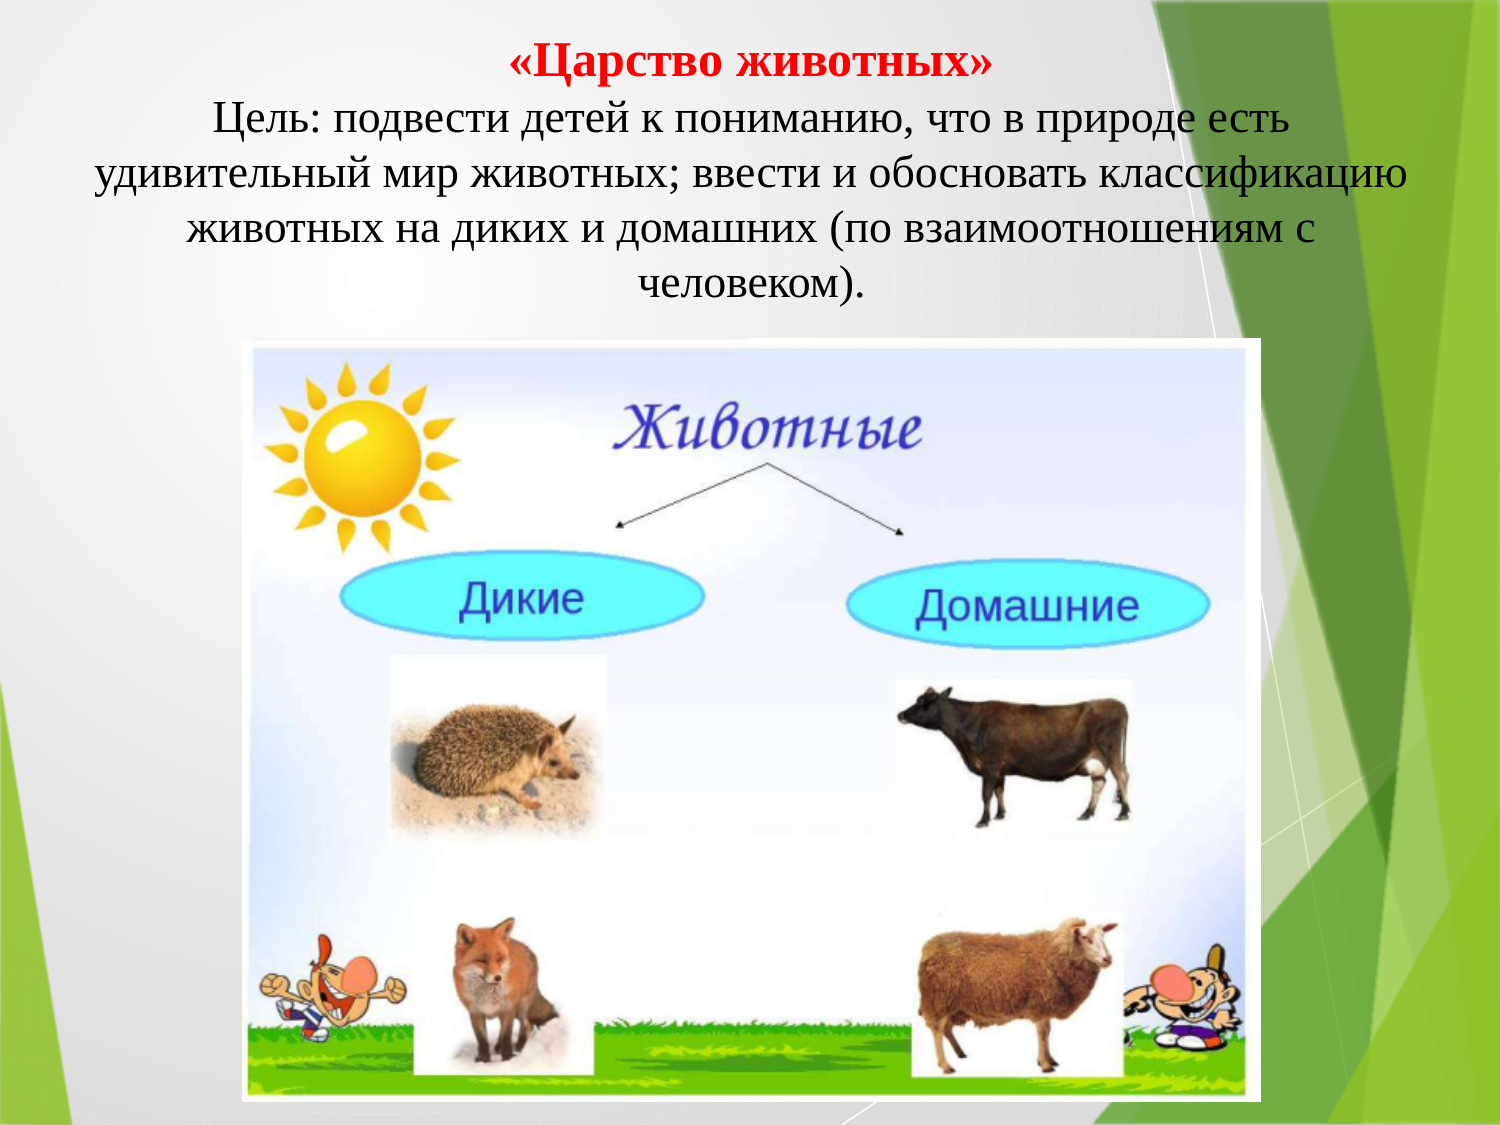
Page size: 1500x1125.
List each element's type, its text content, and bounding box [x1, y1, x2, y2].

title «Царство животных» Цель: подвести детей к пониманию, что в природе есть удивительный мир животных; ввести и обосновать классификацию животных на диких и домашних (по взаимоотношениям с человеком). [78, 19, 1425, 139]
picture [242, 338, 1261, 1102]
